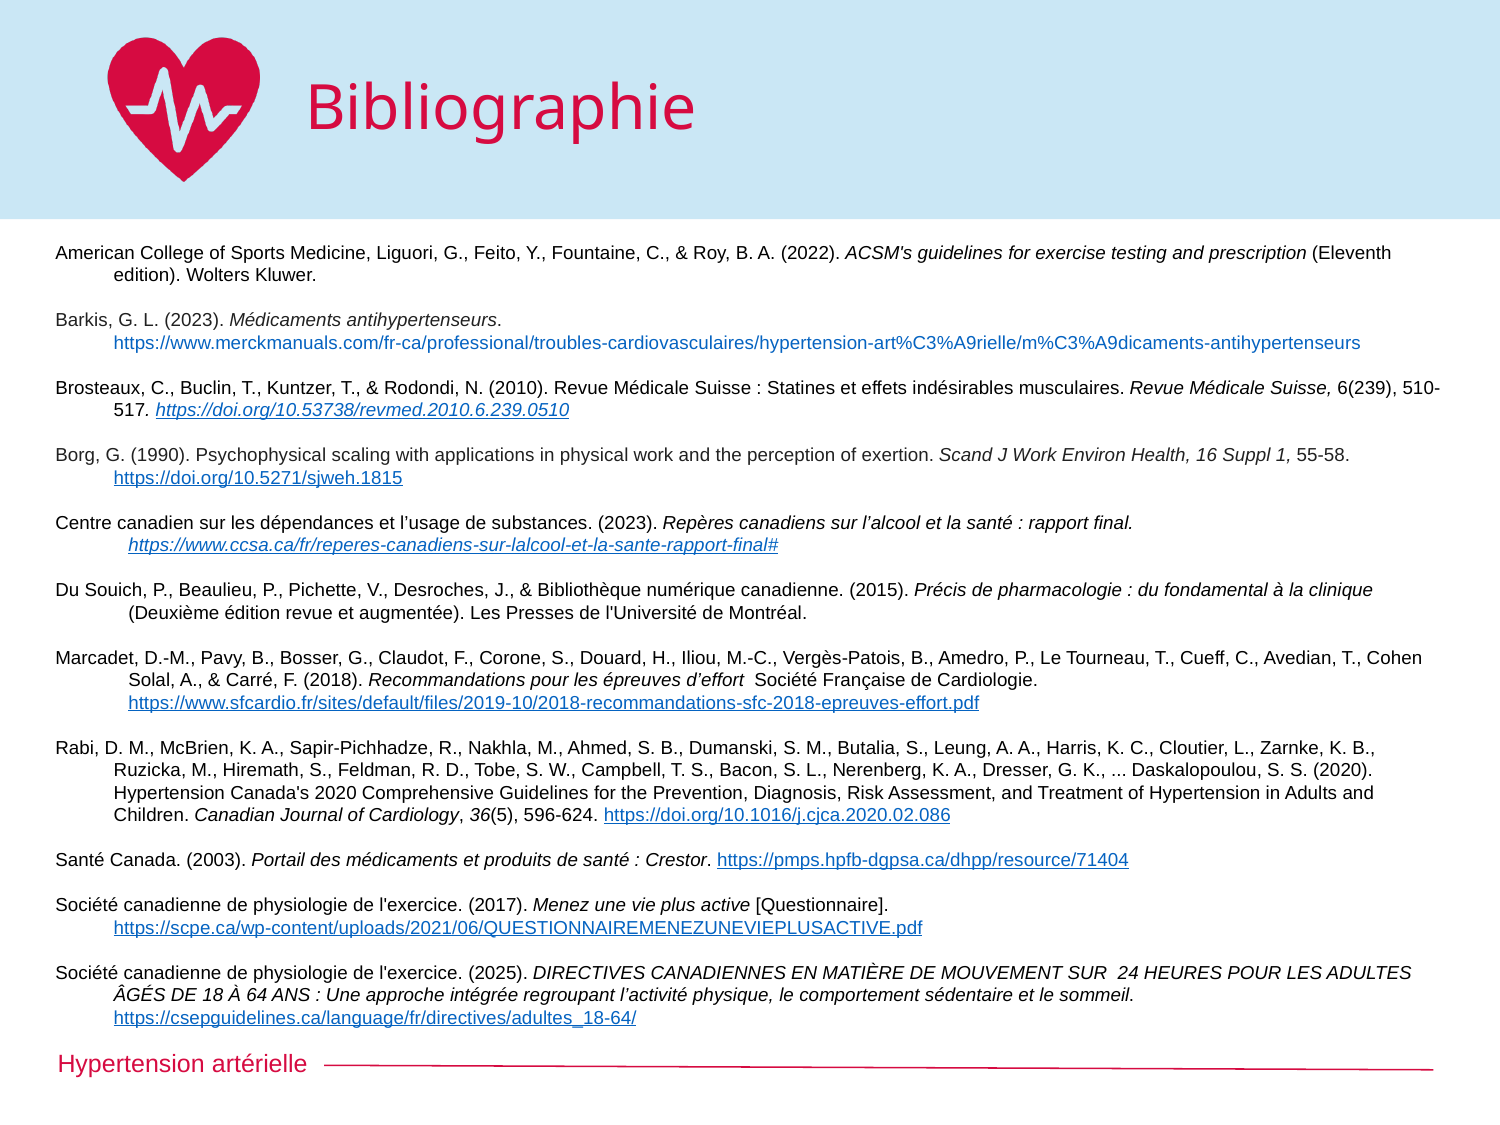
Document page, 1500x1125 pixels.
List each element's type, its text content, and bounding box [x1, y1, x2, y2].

list Hypertension artérielle [42, 1043, 325, 1080]
picture [76, 2, 291, 217]
title Bibliographie [295, 59, 1465, 160]
text_box American College of Sports Medicine, Liguori, G., Feito, Y., Fountaine, C., & Roy, B. A. (2022). ACSM's guidelines for exercise testing and prescription (Eleventh edition). Wolters Kluwer. Barkis, G. L. (2023). Médicaments antihypertenseurs. https://www.merckmanuals.com/fr-ca/professional/troubles-cardiovasculaires/hypertension-art%C3%A9rielle/m%C3%A9dicaments-antihypertenseurs Brosteaux, C., Buclin, T., Kuntzer, T., & Rodondi, N. (2010). Revue Médicale Suisse : Statines et effets indésirables musculaires. Revue Médicale Suisse, 6(239), 510-517. https://doi.org/10.53738/revmed.2010.6.239.0510 Borg, G. (1990). Psychophysical scaling with applications in physical work and the perception of exertion. Scand J Work Environ Health, 16 Suppl 1, 55-58. https://doi.org/10.5271/sjweh.1815 Centre canadien sur les dépendances et l’usage de substances. (2023). Repères canadiens sur l’alcool et la santé : rapport final. https://www.ccsa.ca/fr/reperes-canadiens-sur-lalcool-et-la-sante-rapport-final# Du Souich, P., Beaulieu, P., Pichette, V., Desroches, J., & Bibliothèque numérique canadienne. (2015). Précis de pharmacologie : du fondamental à la clinique (Deuxième édition revue et augmentée). Les Presses de l'Université de Montréal. Marcadet, D.-M., Pavy, B., Bosser, G., Claudot, F., Corone, S., Douard, H., Iliou, M.-C., Vergès-Patois, B., Amedro, P., Le Tourneau, T., Cueff, C., Avedian, T., Cohen Solal, A., & Carré, F. (2018). Recommandations pour les épreuves d’effort Société Française de Cardiologie. https://www.sfcardio.fr/sites/default/files/2019-10/2018-recommandations-sfc-2018-epreuves-effort.pdf Rabi, D. M., McBrien, K. A., Sapir-Pichhadze, R., Nakhla, M., Ahmed, S. B., Dumanski, S. M., Butalia, S., Leung, A. A., Harris, K. C., Cloutier, L., Zarnke, K. B., Ruzicka, M., Hiremath, S., Feldman, R. D., Tobe, S. W., Campbell, T. S., Bacon, S. L., Nerenberg, K. A., Dresser, G. K., ... Daskalopoulou, S. S. (2020). Hypertension Canada's 2020 Comprehensive Guidelines for the Prevention, Diagnosis, Risk Assessment, and Treatment of Hypertension in Adults and Children. Canadian Journal of Cardiology, 36(5), 596-624. https://doi.org/10.1016/j.cjca.2020.02.086 Santé Canada. (2003). Portail des médicaments et produits de santé : Crestor. https://pmps.hpfb-dgpsa.ca/dhpp/resource/71404 Société canadienne de physiologie de l'exercice. (2017). Menez une vie plus active [Questionnaire]. https://scpe.ca/wp-content/uploads/2021/06/QUESTIONNAIREMENEZUNEVIEPLUSACTIVE.pdf Société canadienne de physiologie de l'exercice. (2025). DIRECTIVES CANADIENNES EN MATIÈRE DE MOUVEMENT SUR 24 HEURES POUR LES ADULTES ÂGÉS DE 18 À 64 ANS : Une approche intégrée regroupant l’activité physique, le comportement sédentaire et le sommeil. https://csepguidelines.ca/language/fr/directives/adultes_18-64/ [40, 225, 1463, 943]
